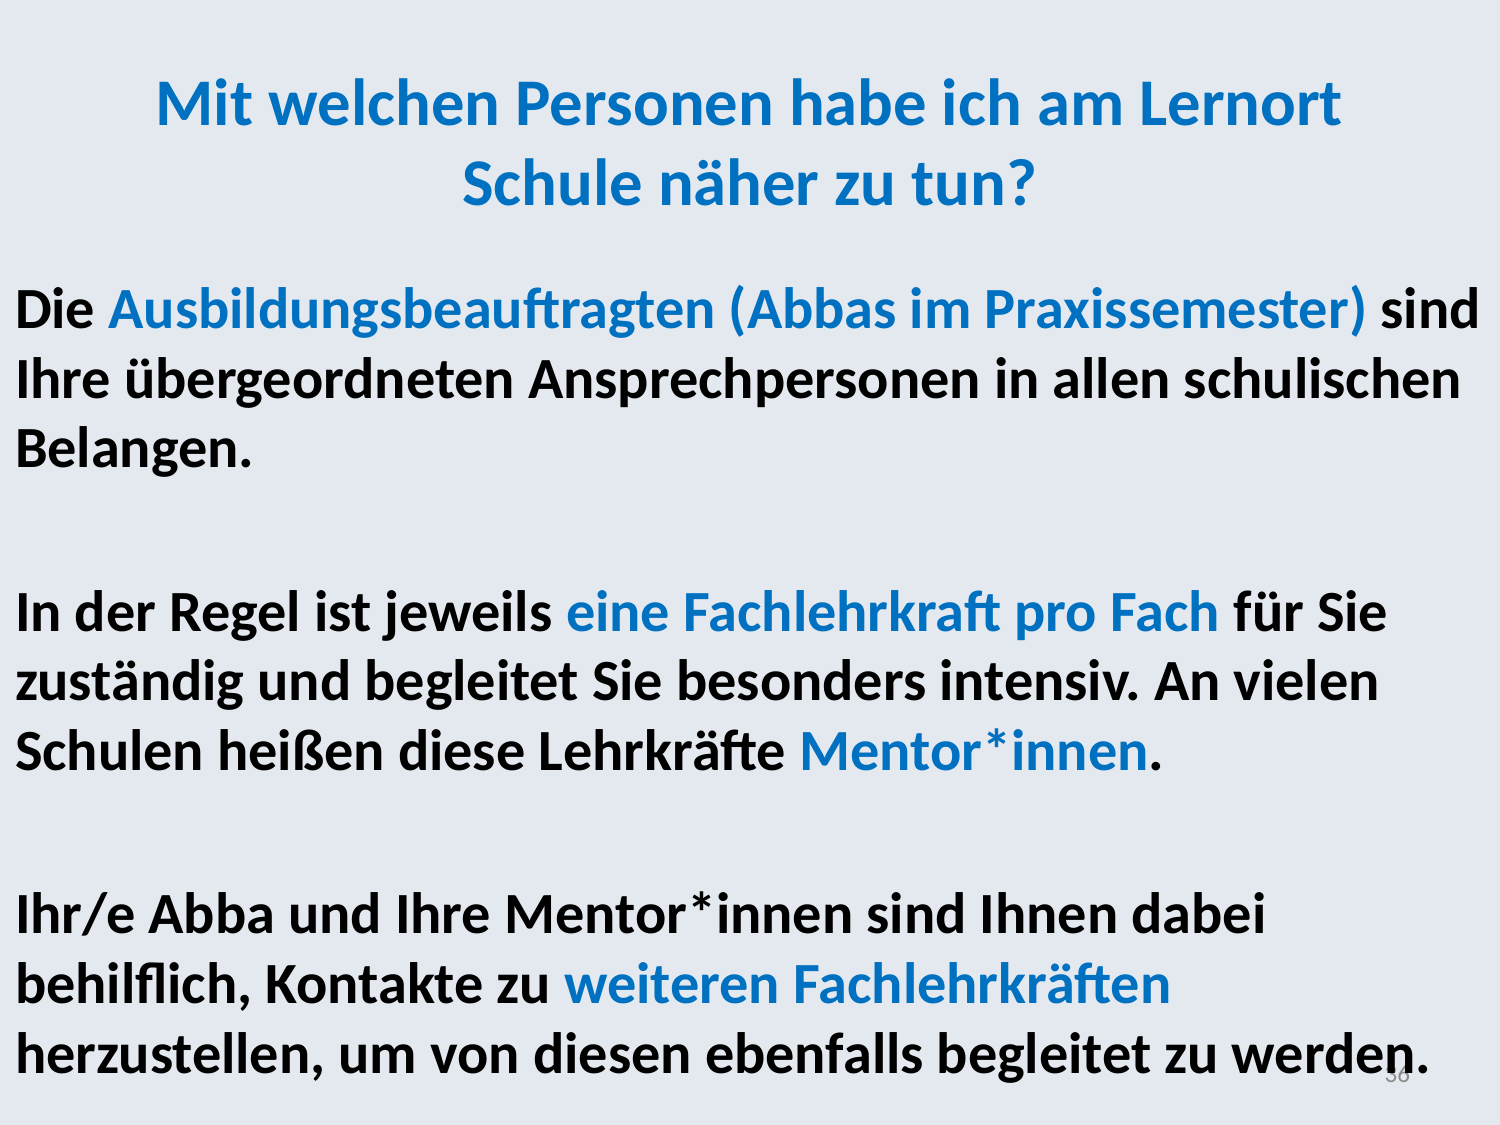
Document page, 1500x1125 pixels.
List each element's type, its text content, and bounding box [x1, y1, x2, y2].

list Die Ausbildungsbeauftragten (Abbas im Praxissemester) sind Ihre übergeordneten Ansprechpersonen in allen schulischen Belangen. In der Regel ist jeweils eine Fachlehrkraft pro Fach für Sie zuständig und begleitet Sie besonders intensiv. An vielen Schulen heißen diese Lehrkräfte Mentor*innen. Ihr/e Abba und Ihre Mentor*innen sind Ihnen dabei behilflich, Kontakte zu weiteren Fachlehrkräften herzustellen, um von diesen ebenfalls begleitet zu werden. [0, 262, 1500, 1125]
slide_number 36 [1074, 1042, 1425, 1103]
title Mit welchen Personen habe ich am Lernort Schule näher zu tun? [75, 45, 1425, 233]
